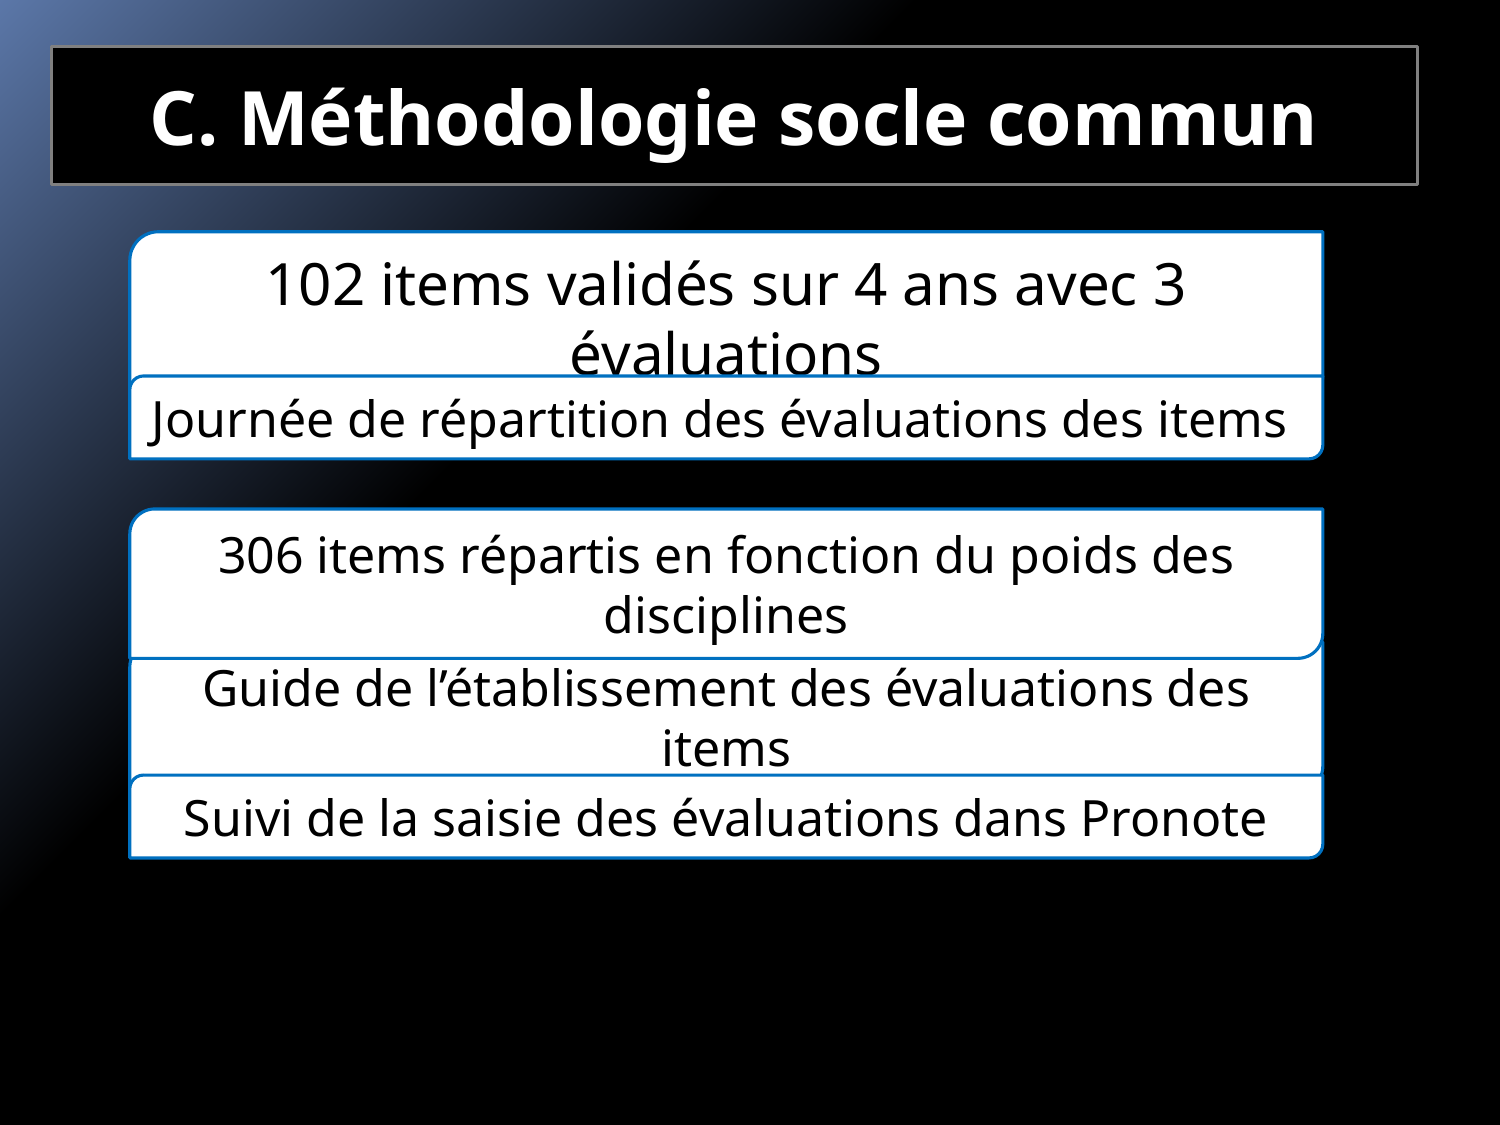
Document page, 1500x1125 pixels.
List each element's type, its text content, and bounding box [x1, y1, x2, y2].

text_box 306 items répartis en fonction du poids des disciplines [128, 507, 1325, 660]
text_box C. Méthodologie socle commun [50, 45, 1419, 186]
text_box Journée de répartition des évaluations des items [128, 374, 1325, 461]
text_box Guide de l’établissement des évaluations des items [128, 641, 1325, 784]
text_box 102 items validés sur 4 ans avec 3 évaluations [128, 230, 1325, 385]
text_box Suivi de la saisie des évaluations dans Pronote [128, 773, 1325, 860]
